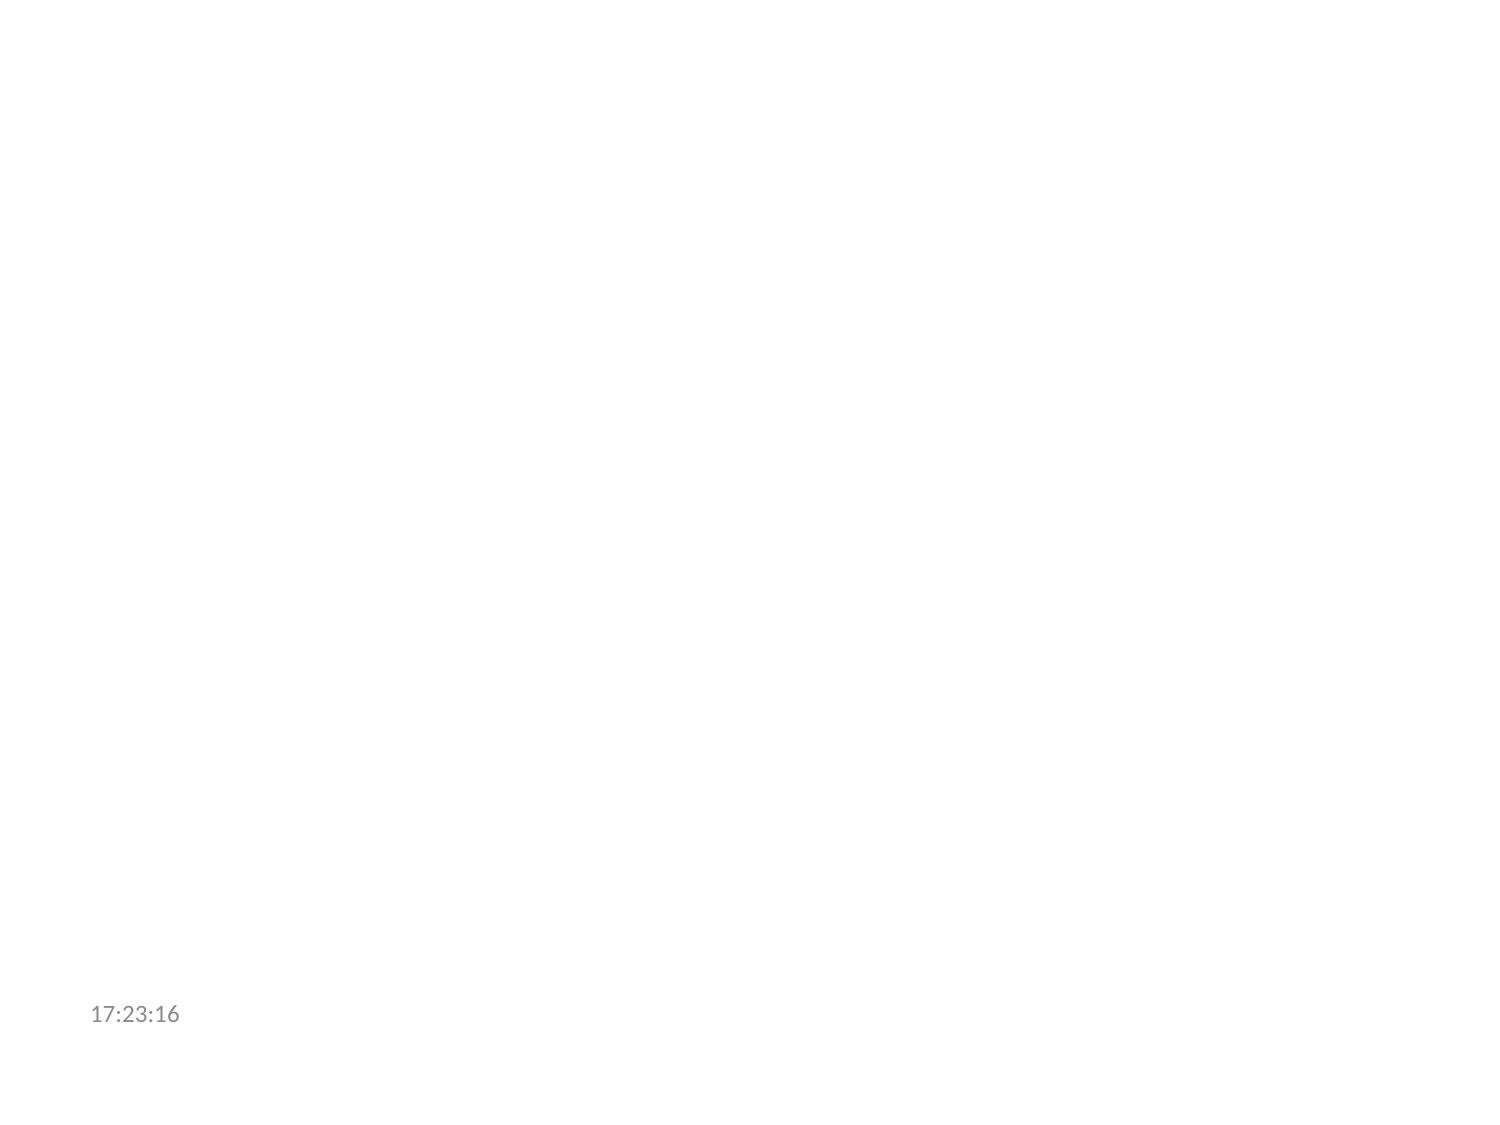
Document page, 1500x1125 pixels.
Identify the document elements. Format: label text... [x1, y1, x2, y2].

text_box 15:35:09 [75, 982, 425, 1043]
